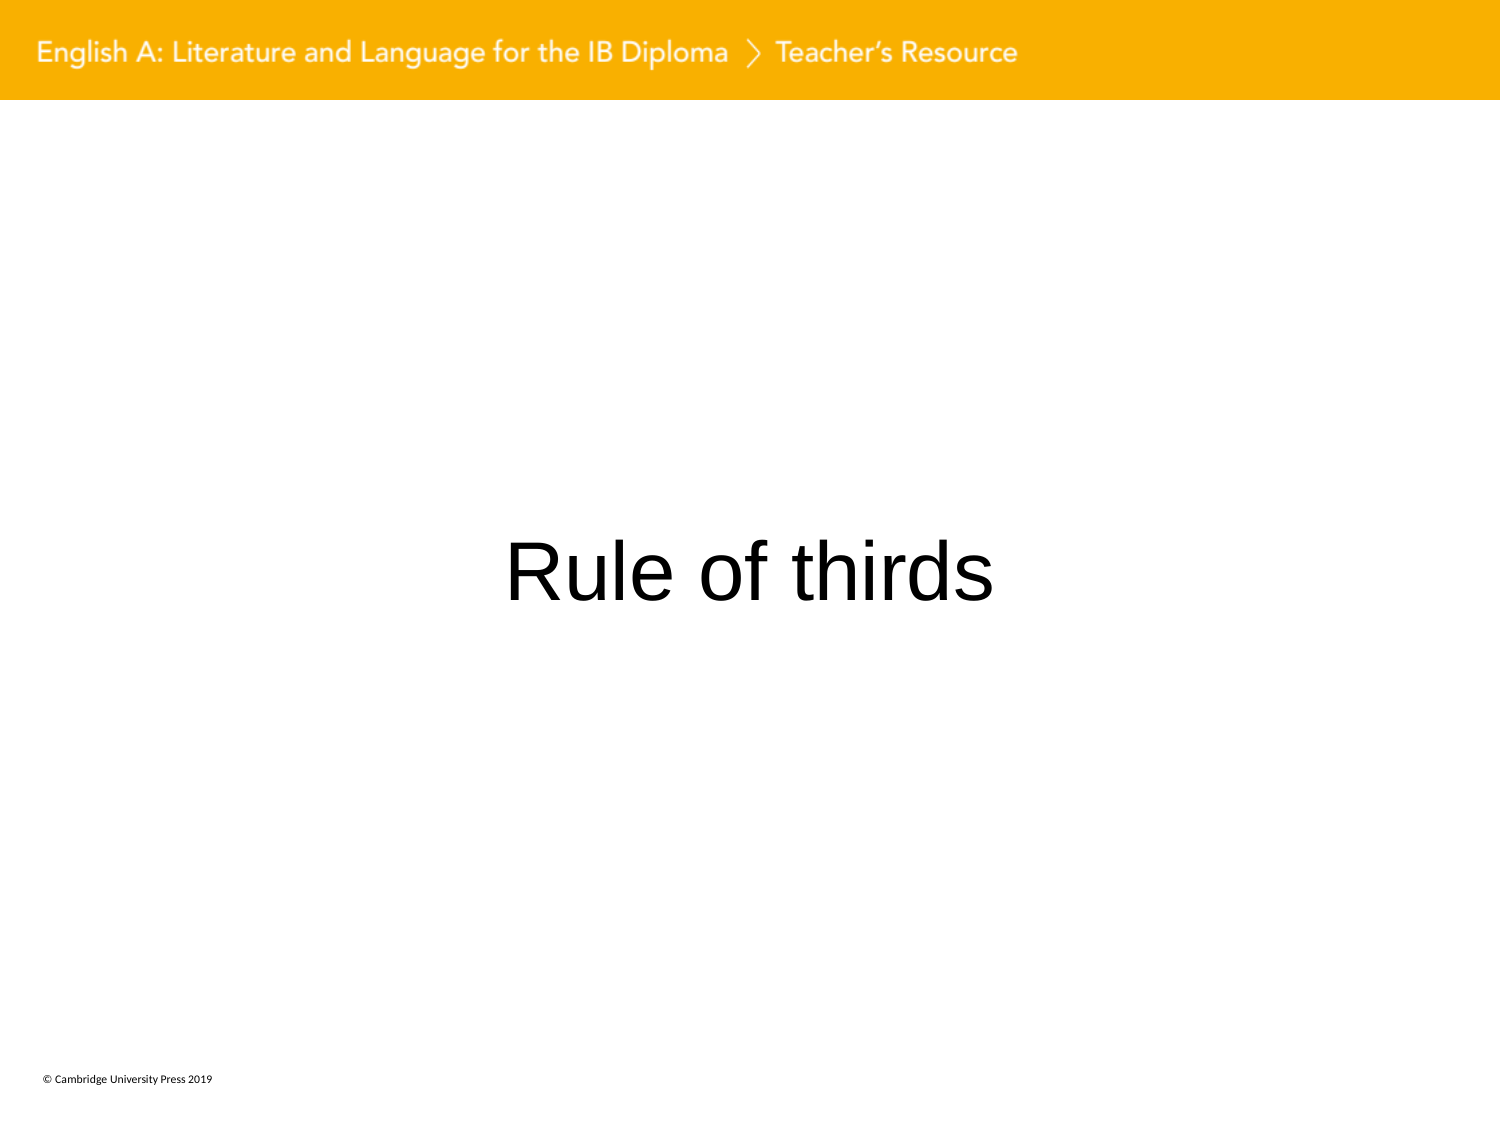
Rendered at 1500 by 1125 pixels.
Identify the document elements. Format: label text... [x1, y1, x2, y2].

picture [0, 0, 1500, 101]
title Rule of thirds [112, 201, 1388, 1001]
text_box © Cambridge University Press 2019 [27, 1063, 1388, 1093]
